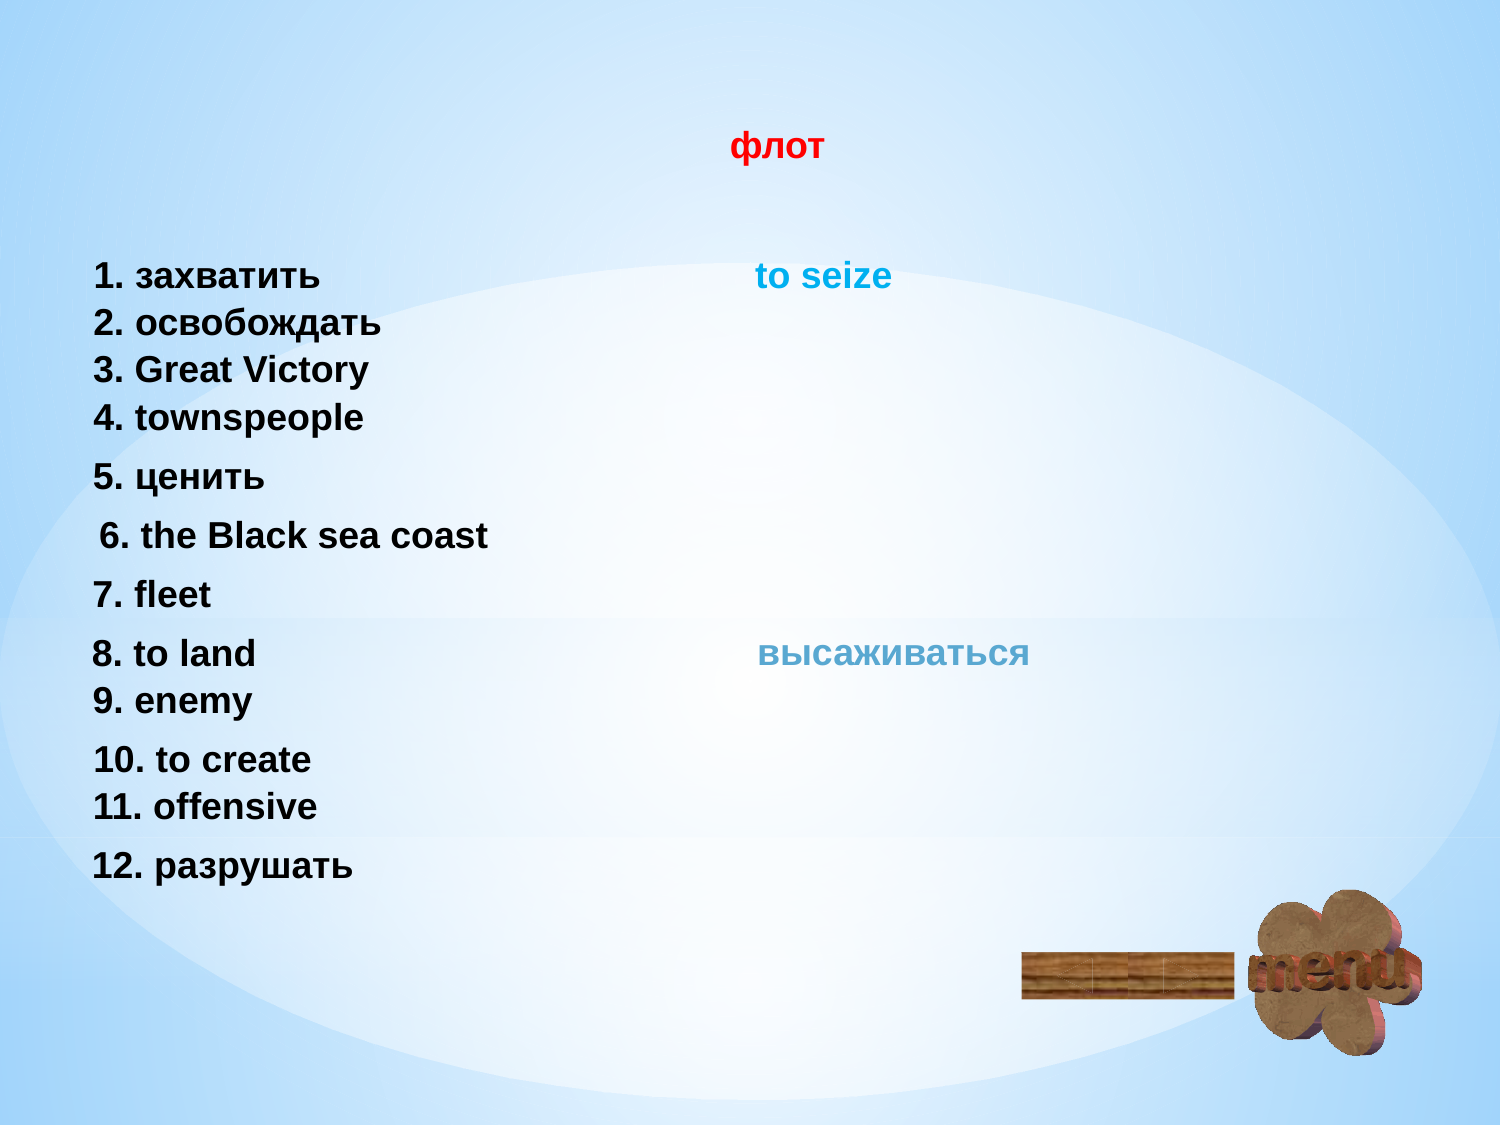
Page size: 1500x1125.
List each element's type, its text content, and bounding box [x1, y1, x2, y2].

text_box 4. townspeople [78, 385, 409, 446]
text_box высаживаться [742, 620, 1046, 681]
text_box 10. to create [78, 727, 409, 788]
text_box 3. Great Victory [78, 337, 385, 385]
text_box 1. захватить [78, 243, 336, 290]
text_box 5. ценить [78, 444, 281, 504]
text_box 2. освобождать [78, 290, 409, 351]
text_box to seize [740, 243, 1412, 304]
text_box 7. fleet [77, 562, 258, 621]
text_box 12. разрушать [77, 834, 407, 894]
text_box флот [715, 113, 841, 174]
text_box [1021, 952, 1128, 1000]
text_box [336, 278, 609, 340]
text_box [1128, 952, 1204, 1000]
text_box 11. offensive [78, 774, 333, 834]
picture [1210, 822, 1462, 1125]
text_box 9. enemy [77, 668, 268, 729]
text_box 6. the Black sea coast [84, 503, 504, 609]
text_box 8. to land [77, 621, 407, 682]
